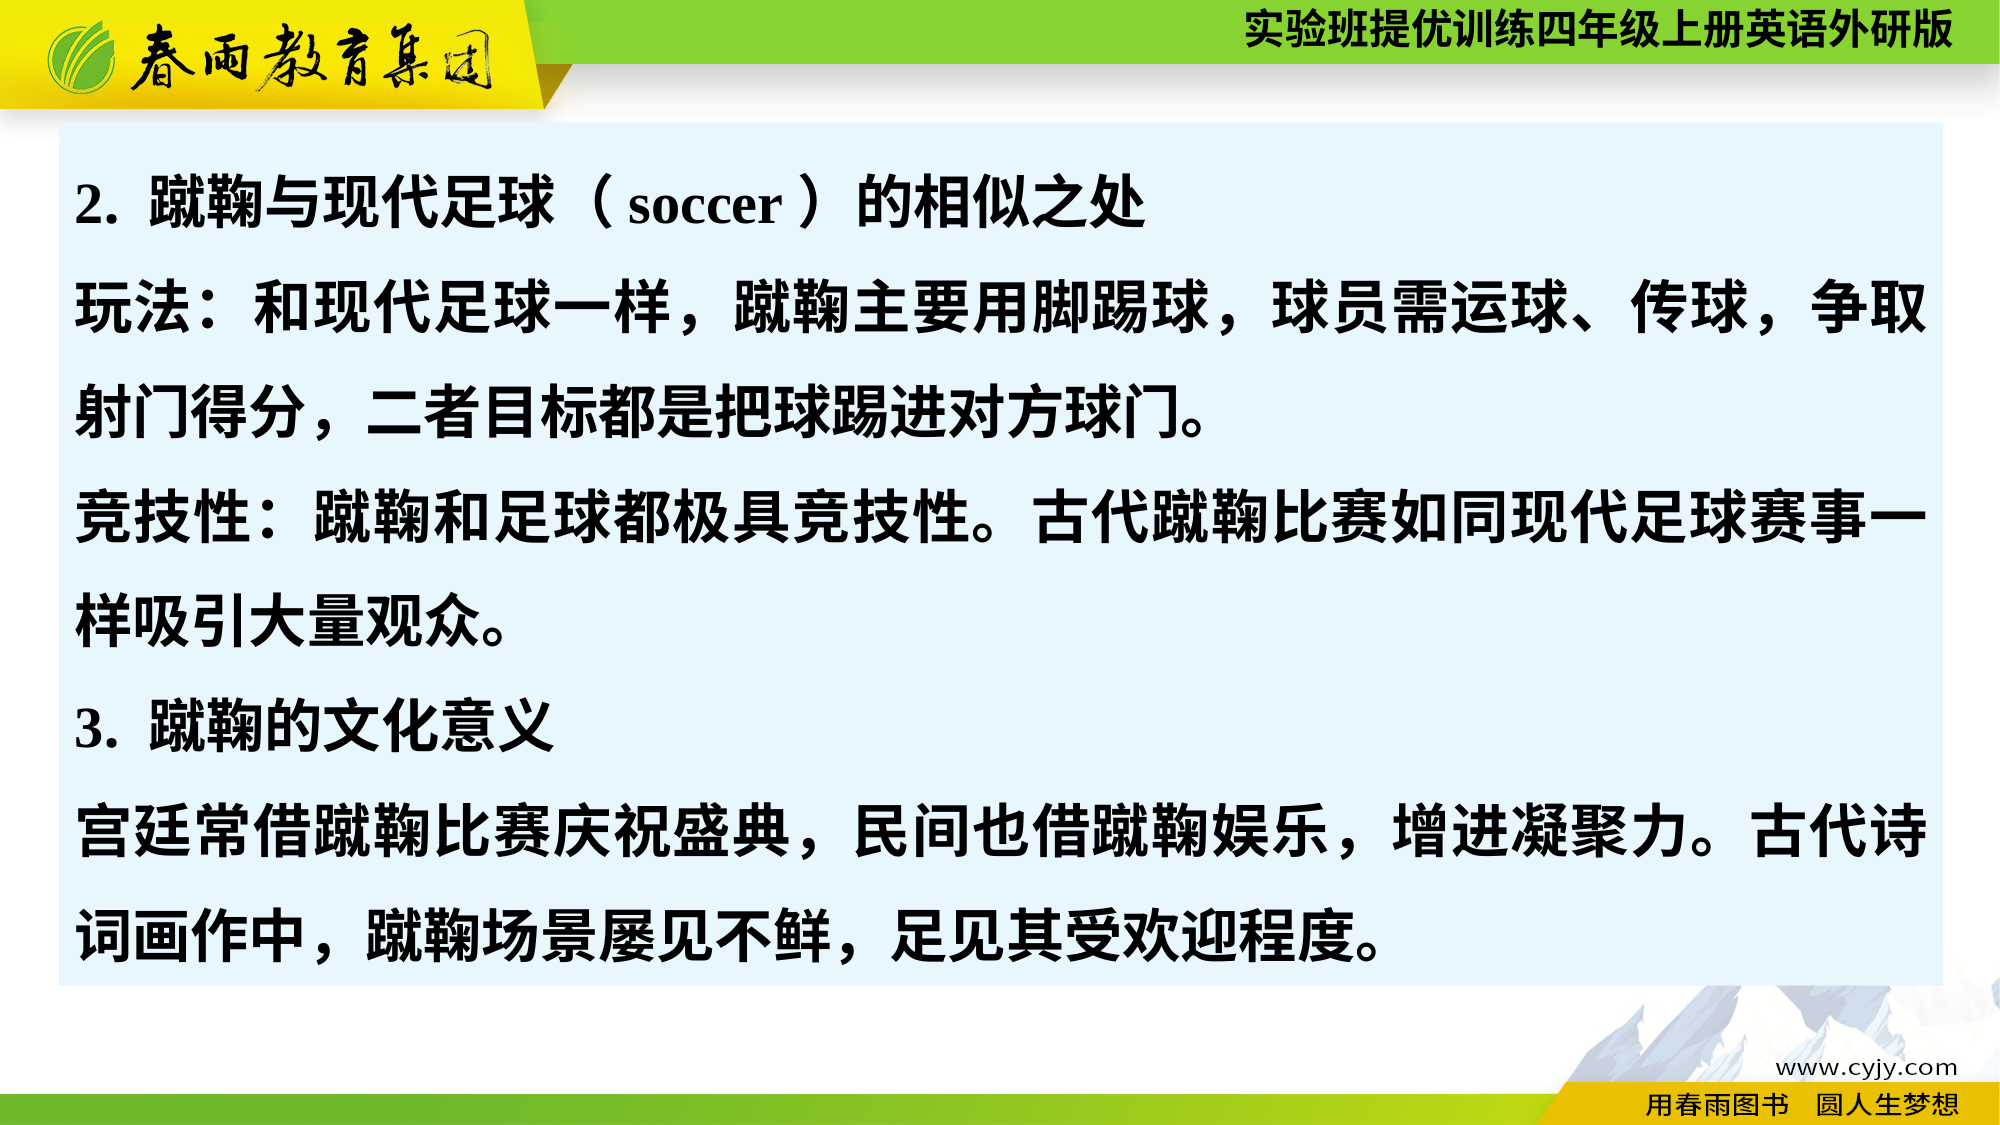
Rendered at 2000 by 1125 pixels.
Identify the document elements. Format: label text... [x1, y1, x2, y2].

picture [0, 0, 2000, 1125]
list 2. 蹴鞠与现代足球（soccer）的相似之处 玩法：和现代足球一样，蹴鞠主要用脚踢球，球员需运球、传球，争取射门得分，二者目标都是把球踢进对方球门。 竞技性：蹴鞠和足球都极具竞技性。古代蹴鞠比赛如同现代足球赛事一样吸引大量观众。 3. 蹴鞠的文化意义 宫廷常借蹴鞠比赛庆祝盛典，民间也借蹴鞠娱乐，增进凝聚力。古代诗词画作中，蹴鞠场景屡见不鲜，足见其受欢迎程度。 [59, 122, 1944, 986]
